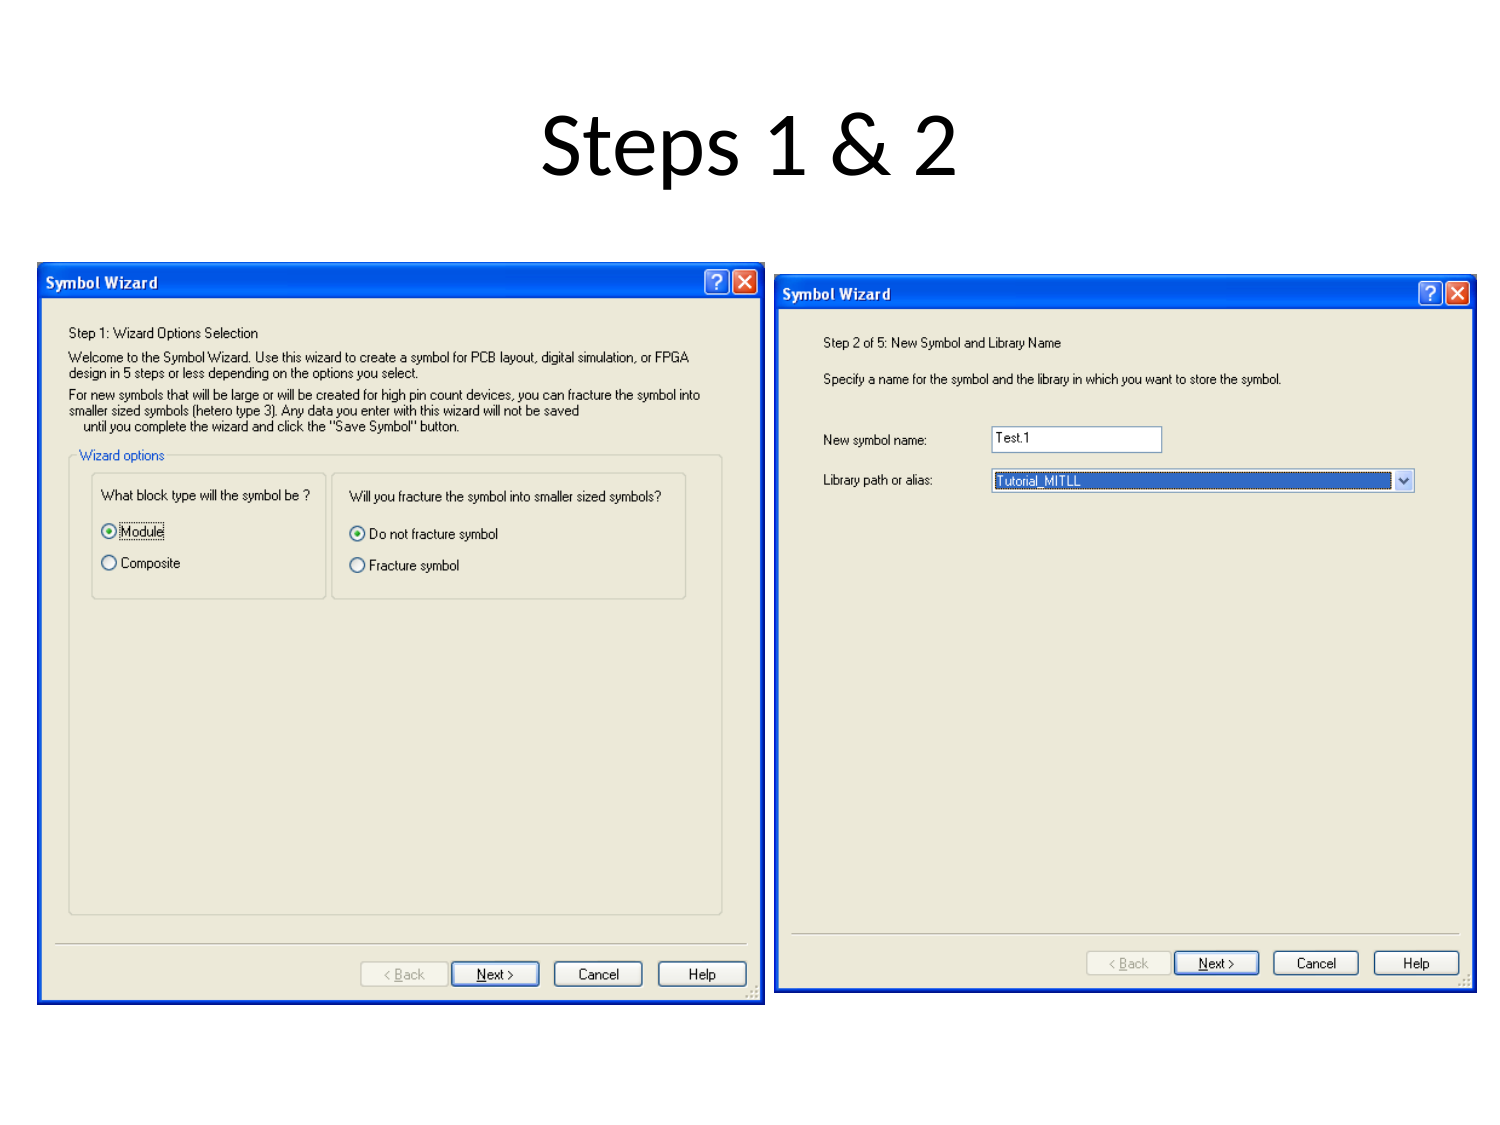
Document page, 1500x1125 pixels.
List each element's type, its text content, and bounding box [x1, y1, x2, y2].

title Steps 1 & 2 [75, 45, 1425, 233]
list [37, 262, 765, 1006]
picture [774, 274, 1478, 993]
